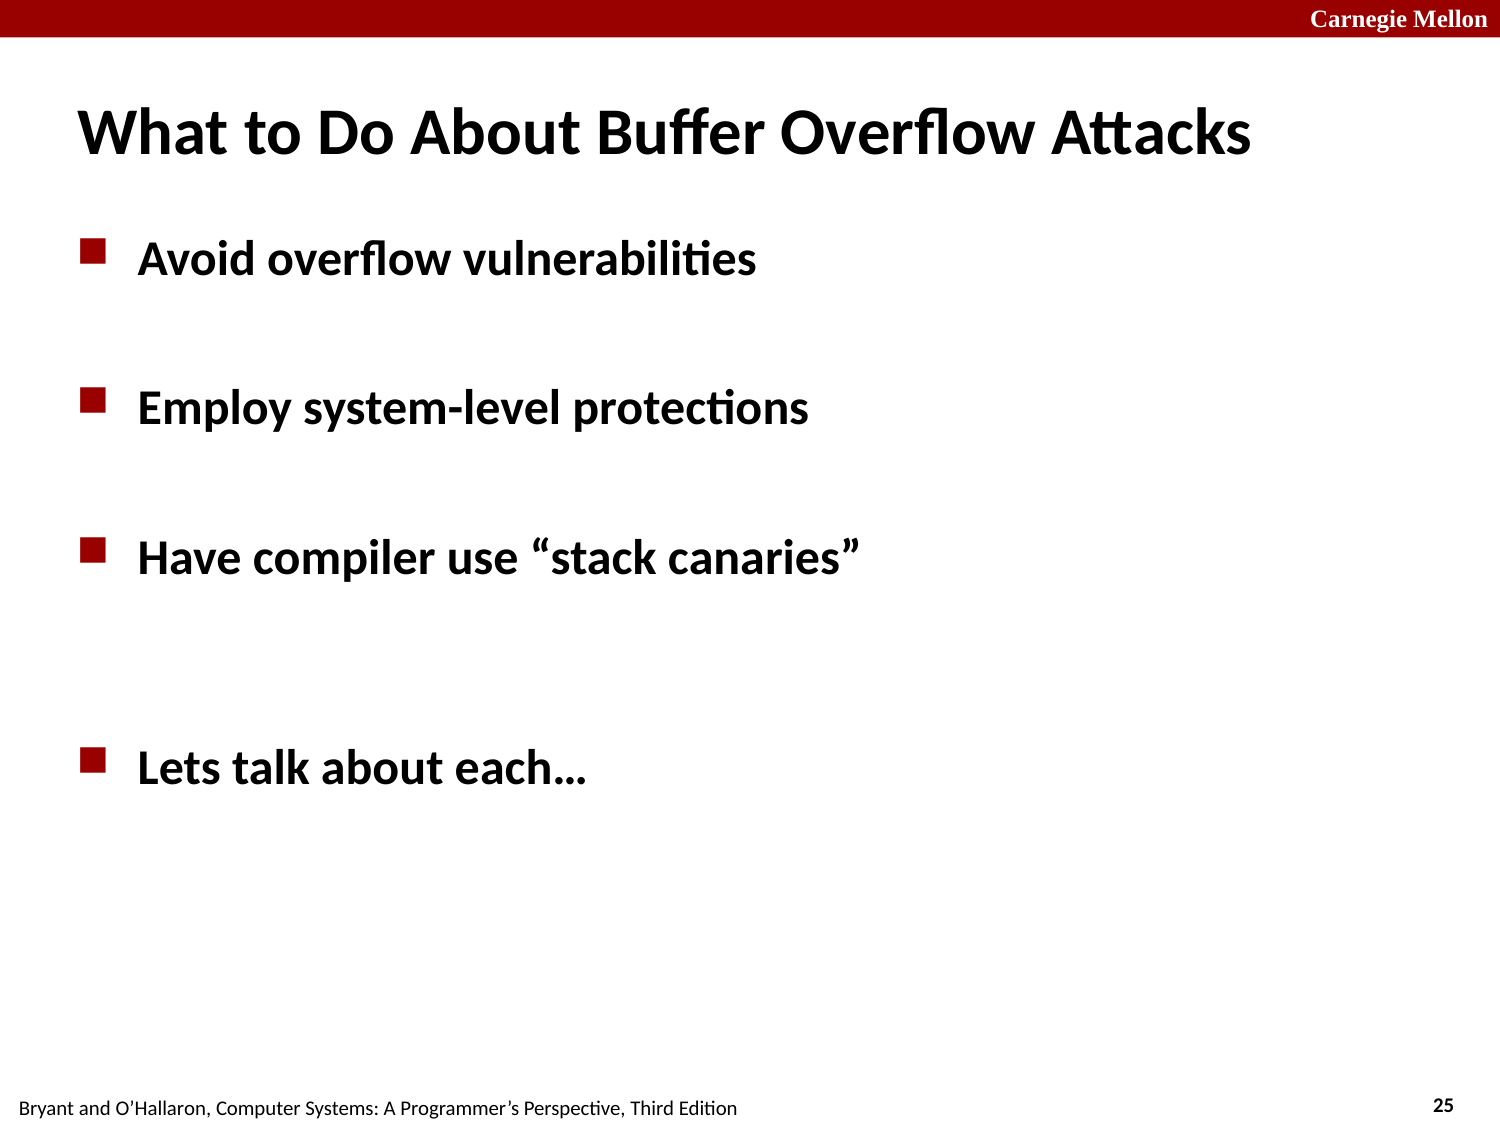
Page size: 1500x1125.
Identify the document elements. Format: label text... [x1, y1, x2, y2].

list Avoid overflow vulnerabilities Employ system-level protections Have compiler use “stack canaries” Lets talk about each… [66, 217, 1426, 1113]
title What to Do About Buffer Overflow Attacks [62, 80, 1500, 176]
